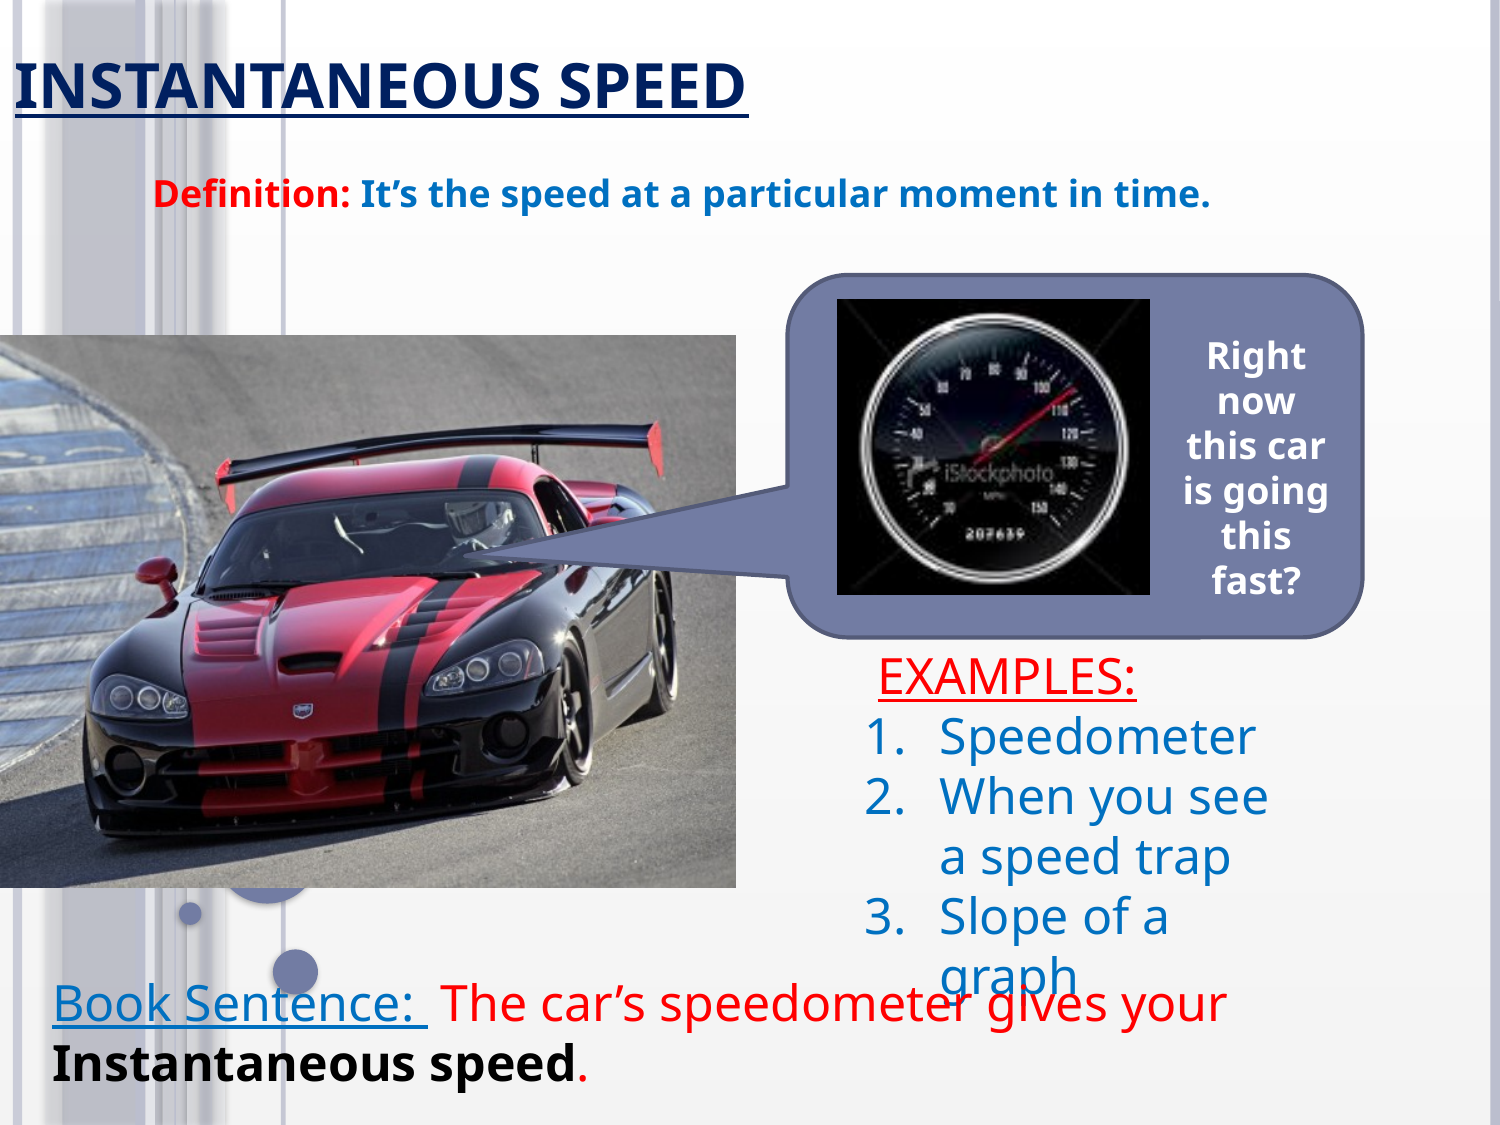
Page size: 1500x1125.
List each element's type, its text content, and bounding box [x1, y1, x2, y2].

text_box Book Sentence: The car’s speedometer gives your Instantaneous speed. [37, 963, 1450, 1099]
text_box [740, 272, 1365, 640]
title Instantaneous Speed [0, 37, 1275, 129]
picture [0, 335, 736, 888]
subtitle Definition: It’s the speed at a particular moment in time. [137, 162, 1263, 450]
text_box EXAMPLES: Speedometer When you see a speed trap Slope of a graph [849, 640, 1313, 963]
picture [837, 299, 1151, 595]
text_box Right now this car is going this fast? [1162, 324, 1350, 700]
